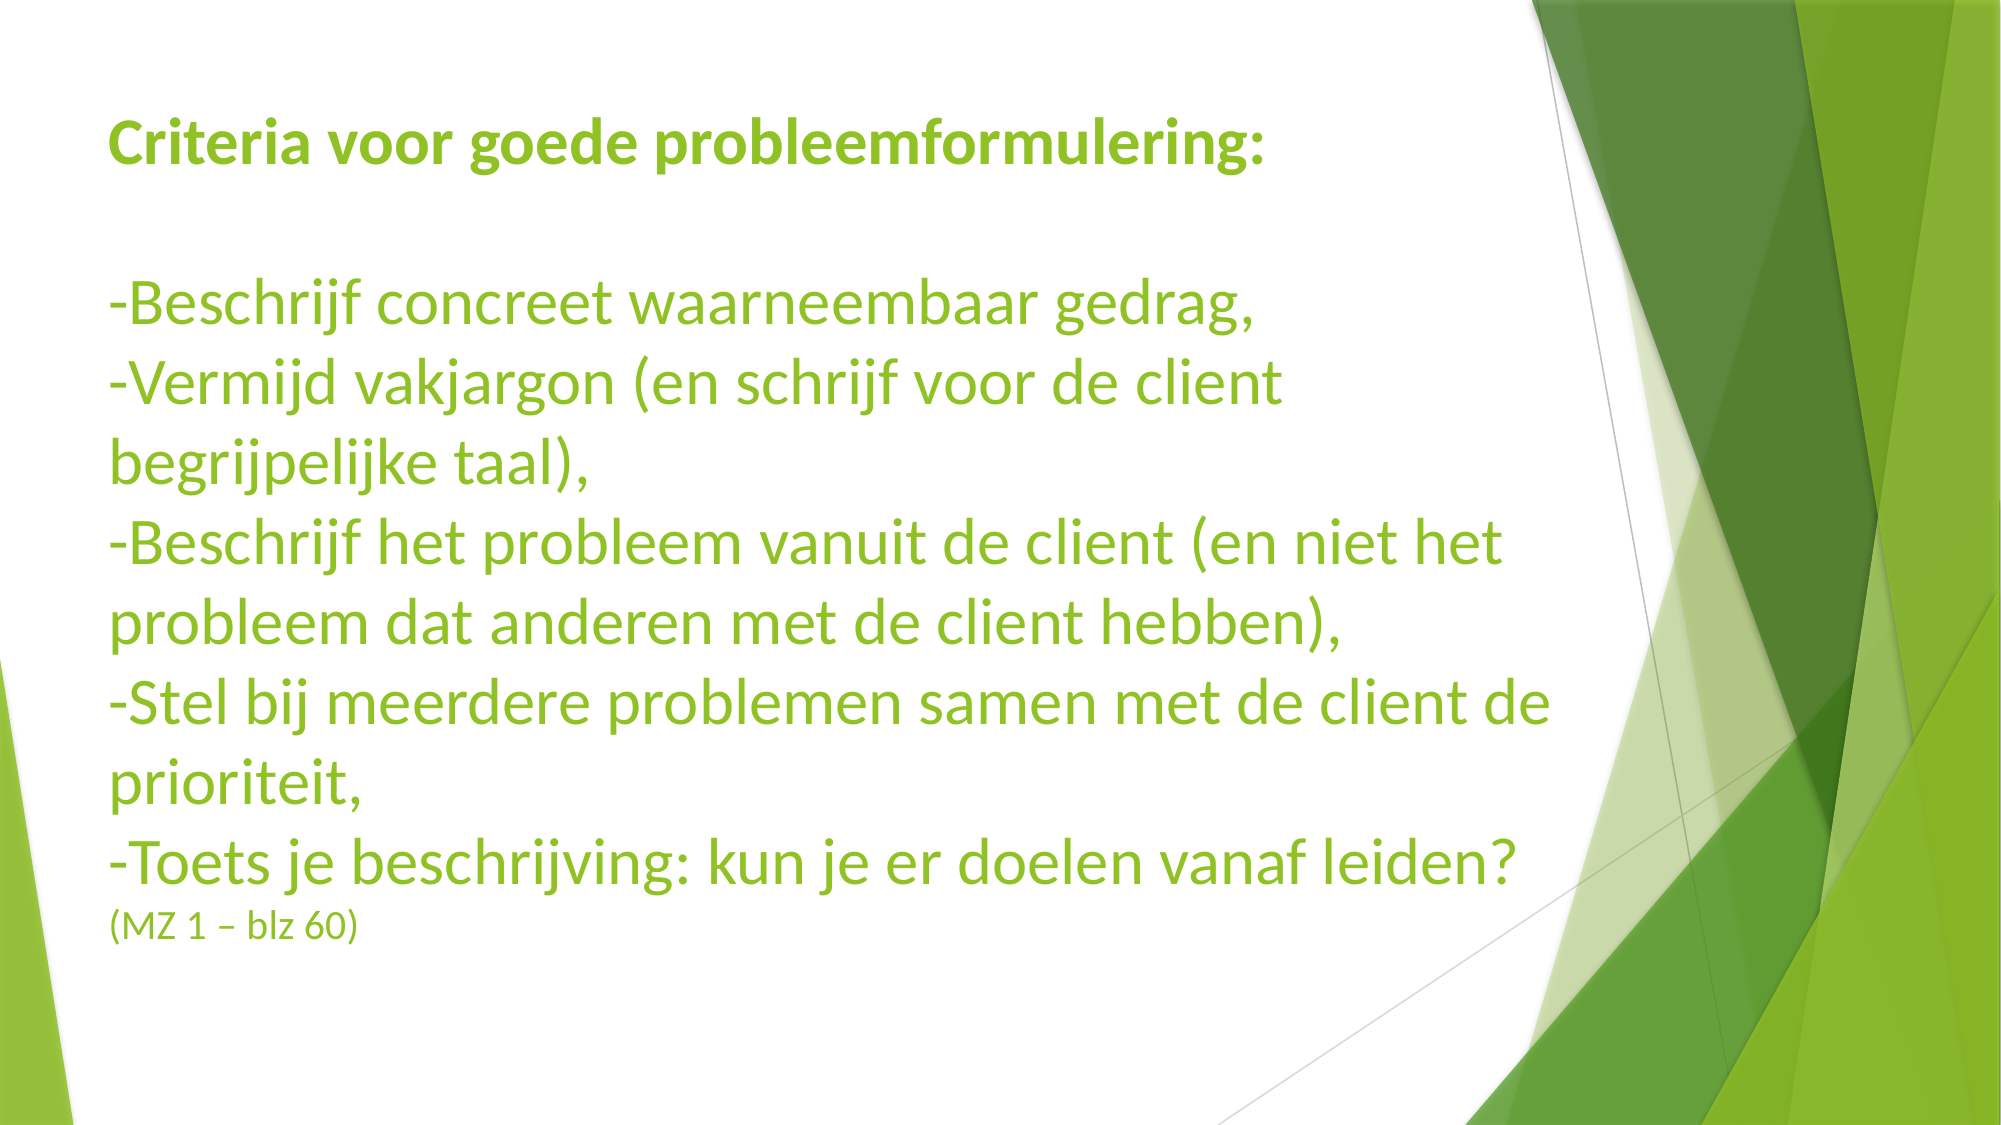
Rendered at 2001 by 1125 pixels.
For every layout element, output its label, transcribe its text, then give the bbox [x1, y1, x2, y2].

text_box Criteria voor goede probleemformulering: -Beschrijf concreet waarneembaar gedrag, -Vermijd vakjargon (en schrijf voor de client begrijpelijke taal), -Beschrijf het probleem vanuit de client (en niet het probleem dat anderen met de client hebben), -Stel bij meerdere problemen samen met de client de prioriteit, -Toets je beschrijving: kun je er doelen vanaf leiden? (MZ 1 – blz 60) [93, 90, 1584, 1035]
title [173, 60, 1584, 90]
